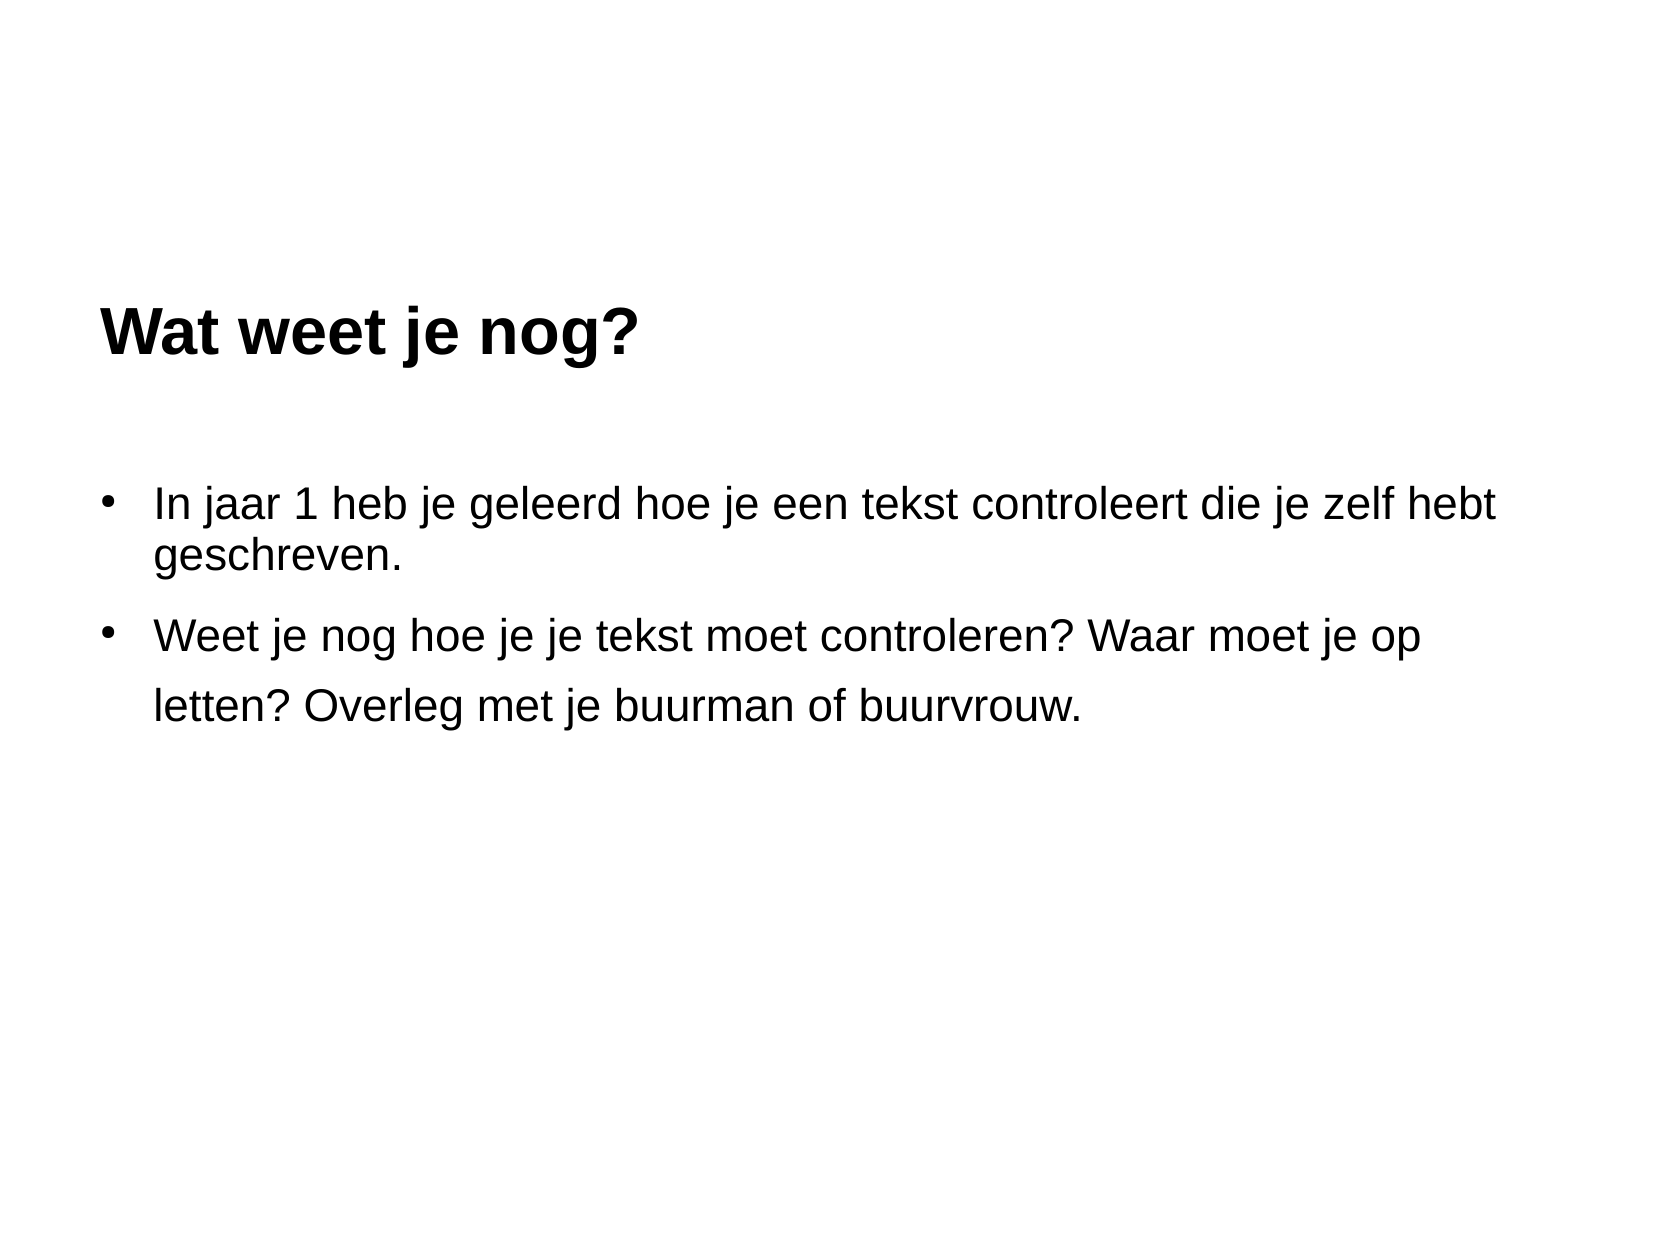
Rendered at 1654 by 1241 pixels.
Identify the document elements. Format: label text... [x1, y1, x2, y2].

list Wat weet je nog? In jaar 1 heb je geleerd hoe je een tekst controleert die je zelf hebt geschreven. Weet je nog hoe je je tekst moet controleren? Waar moet je op letten? Overleg met je buurman of buurvrouw. [82, 290, 1538, 1010]
